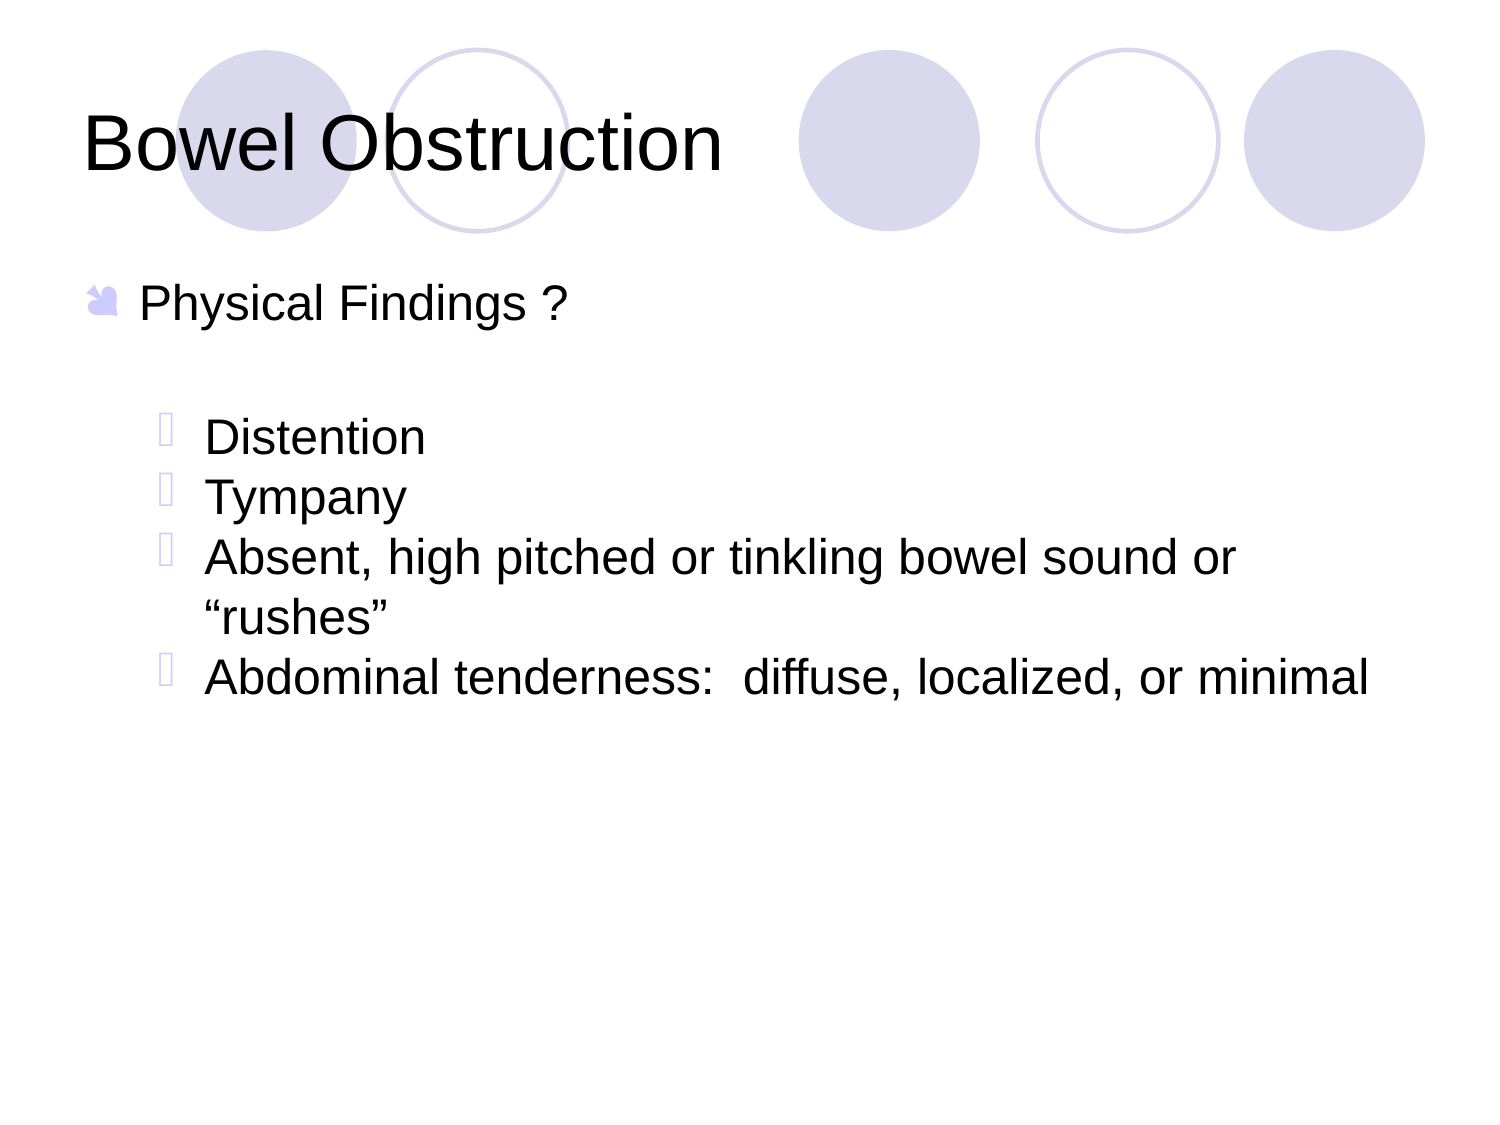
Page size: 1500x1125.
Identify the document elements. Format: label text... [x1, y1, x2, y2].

list Physical Findings ? Distention Tympany Absent, high pitched or tinkling bowel sound or “rushes” Abdominal tenderness: diffuse, localized, or minimal [74, 261, 1426, 1007]
title Bowel Obstruction [74, 44, 1426, 234]
